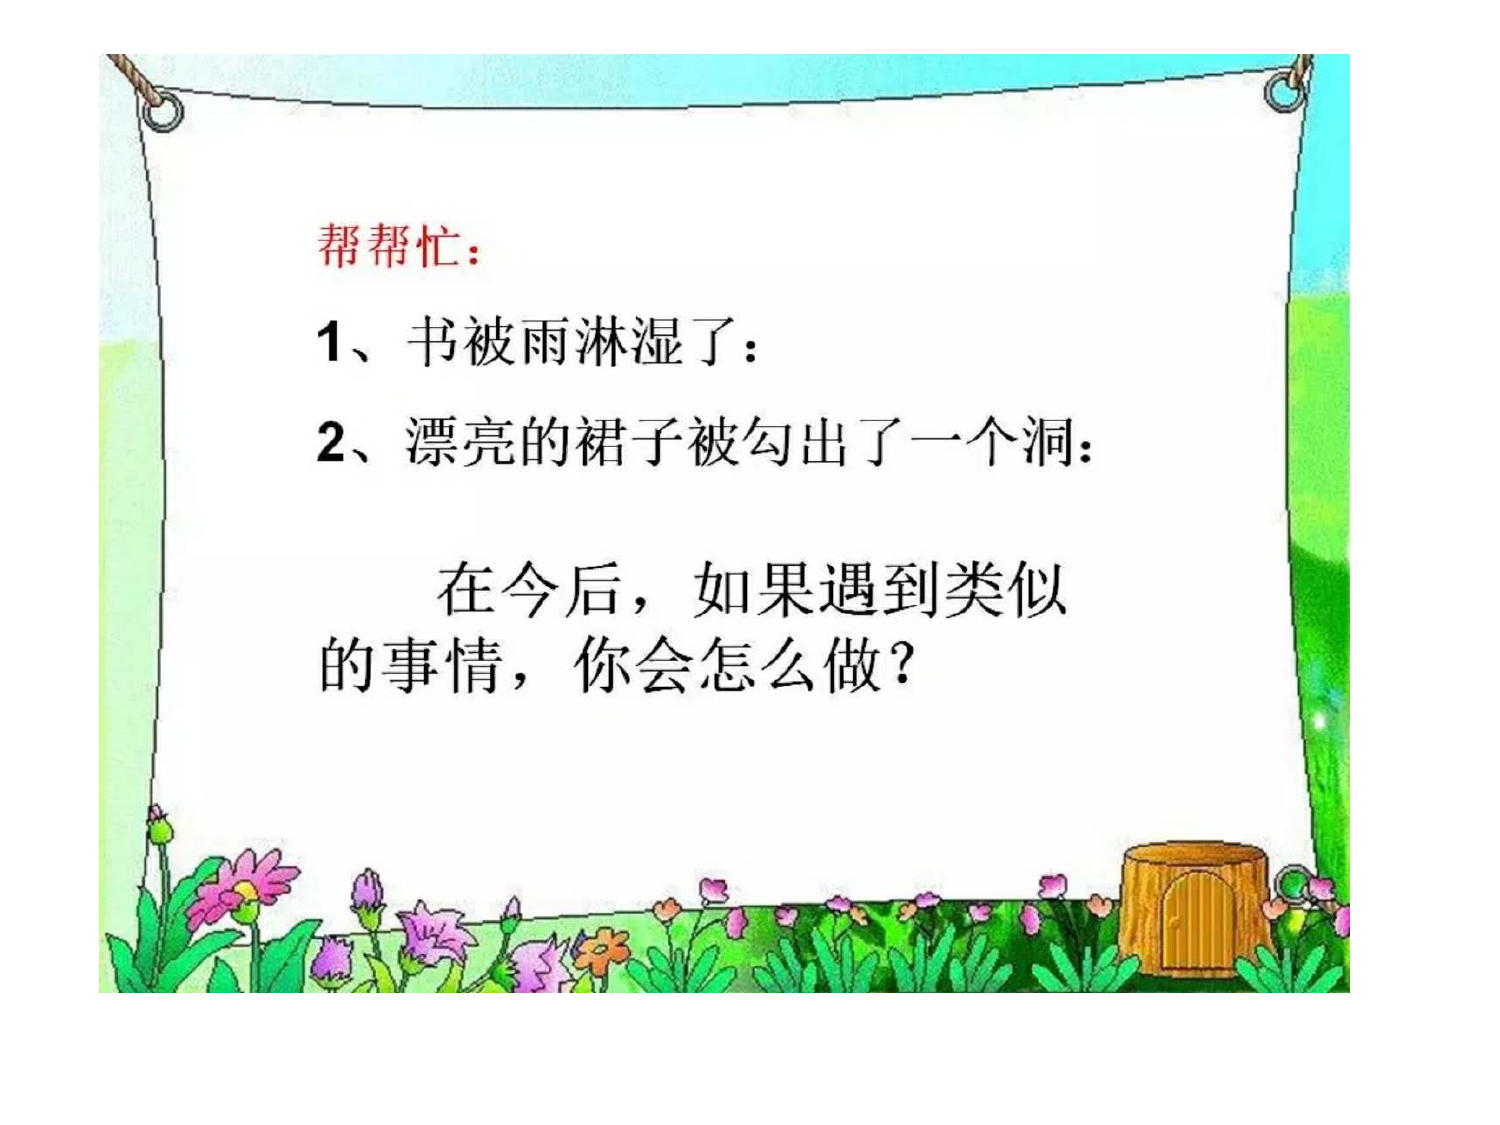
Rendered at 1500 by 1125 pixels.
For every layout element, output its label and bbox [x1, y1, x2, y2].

list [99, 54, 1351, 993]
